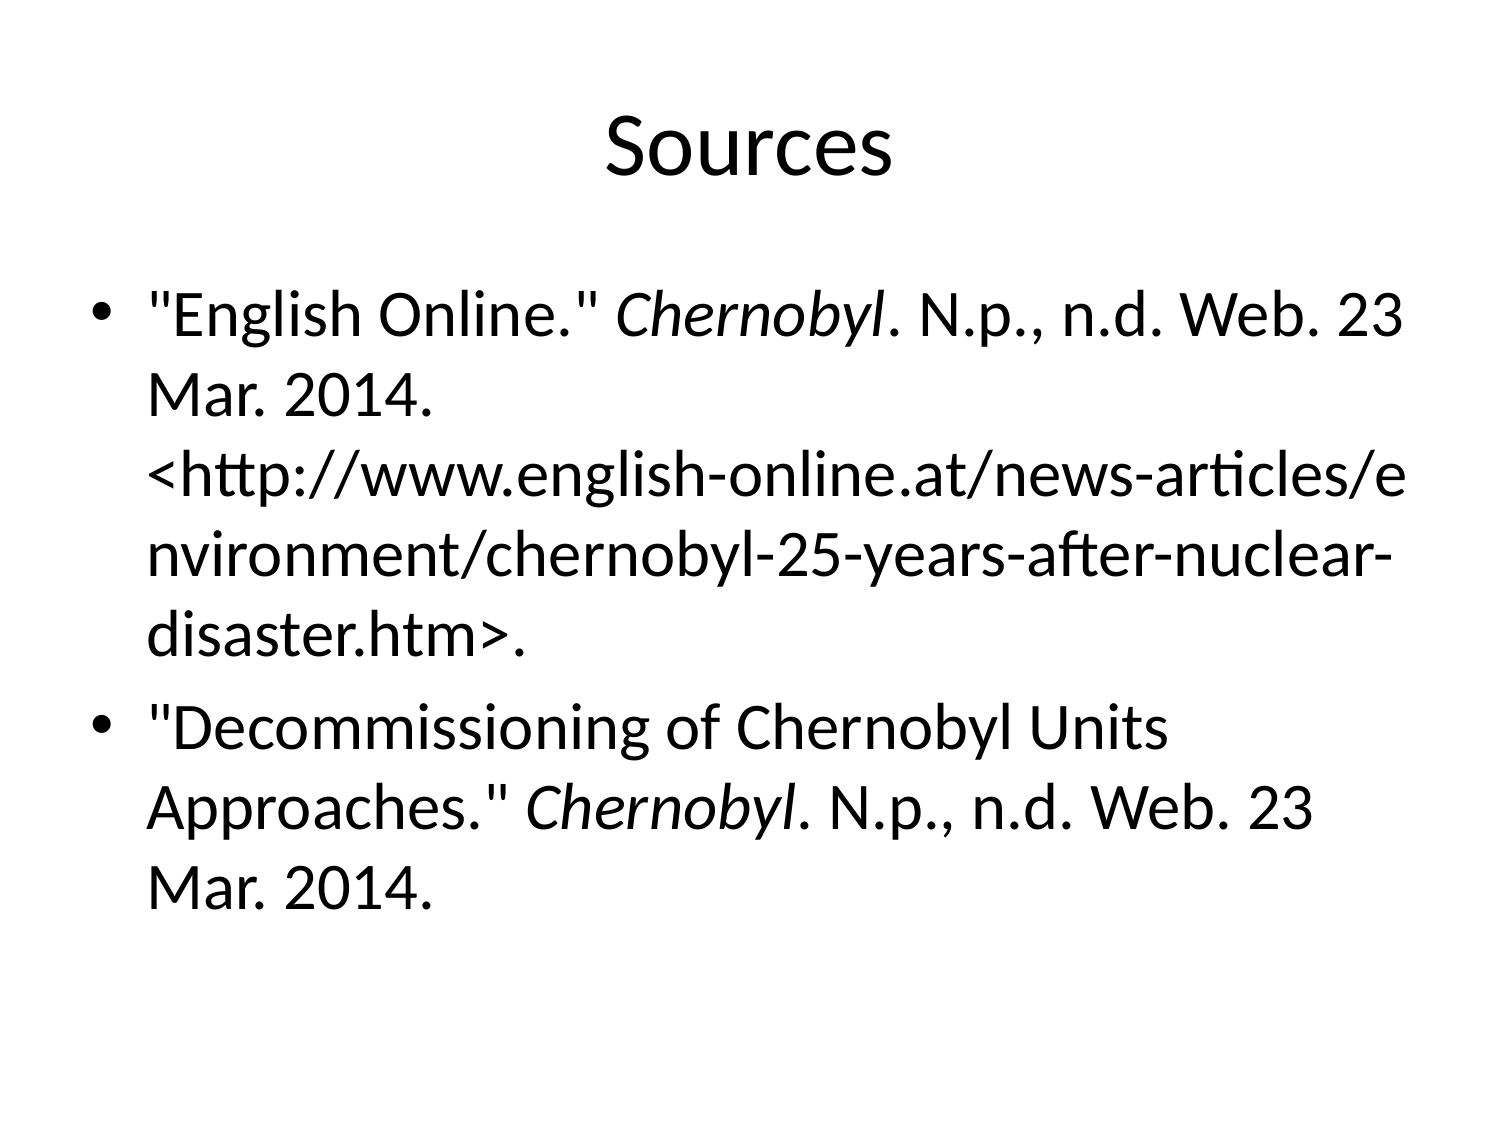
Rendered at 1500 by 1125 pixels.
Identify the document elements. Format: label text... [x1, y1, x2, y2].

title Sources [75, 45, 1425, 233]
list "English Online." Chernobyl. N.p., n.d. Web. 23 Mar. 2014. <http://www.english-online.at/news-articles/environment/chernobyl-25-years-after-nuclear-disaster.htm>. "Decommissioning of Chernobyl Units Approaches." Chernobyl. N.p., n.d. Web. 23 Mar. 2014. [75, 262, 1425, 1005]
